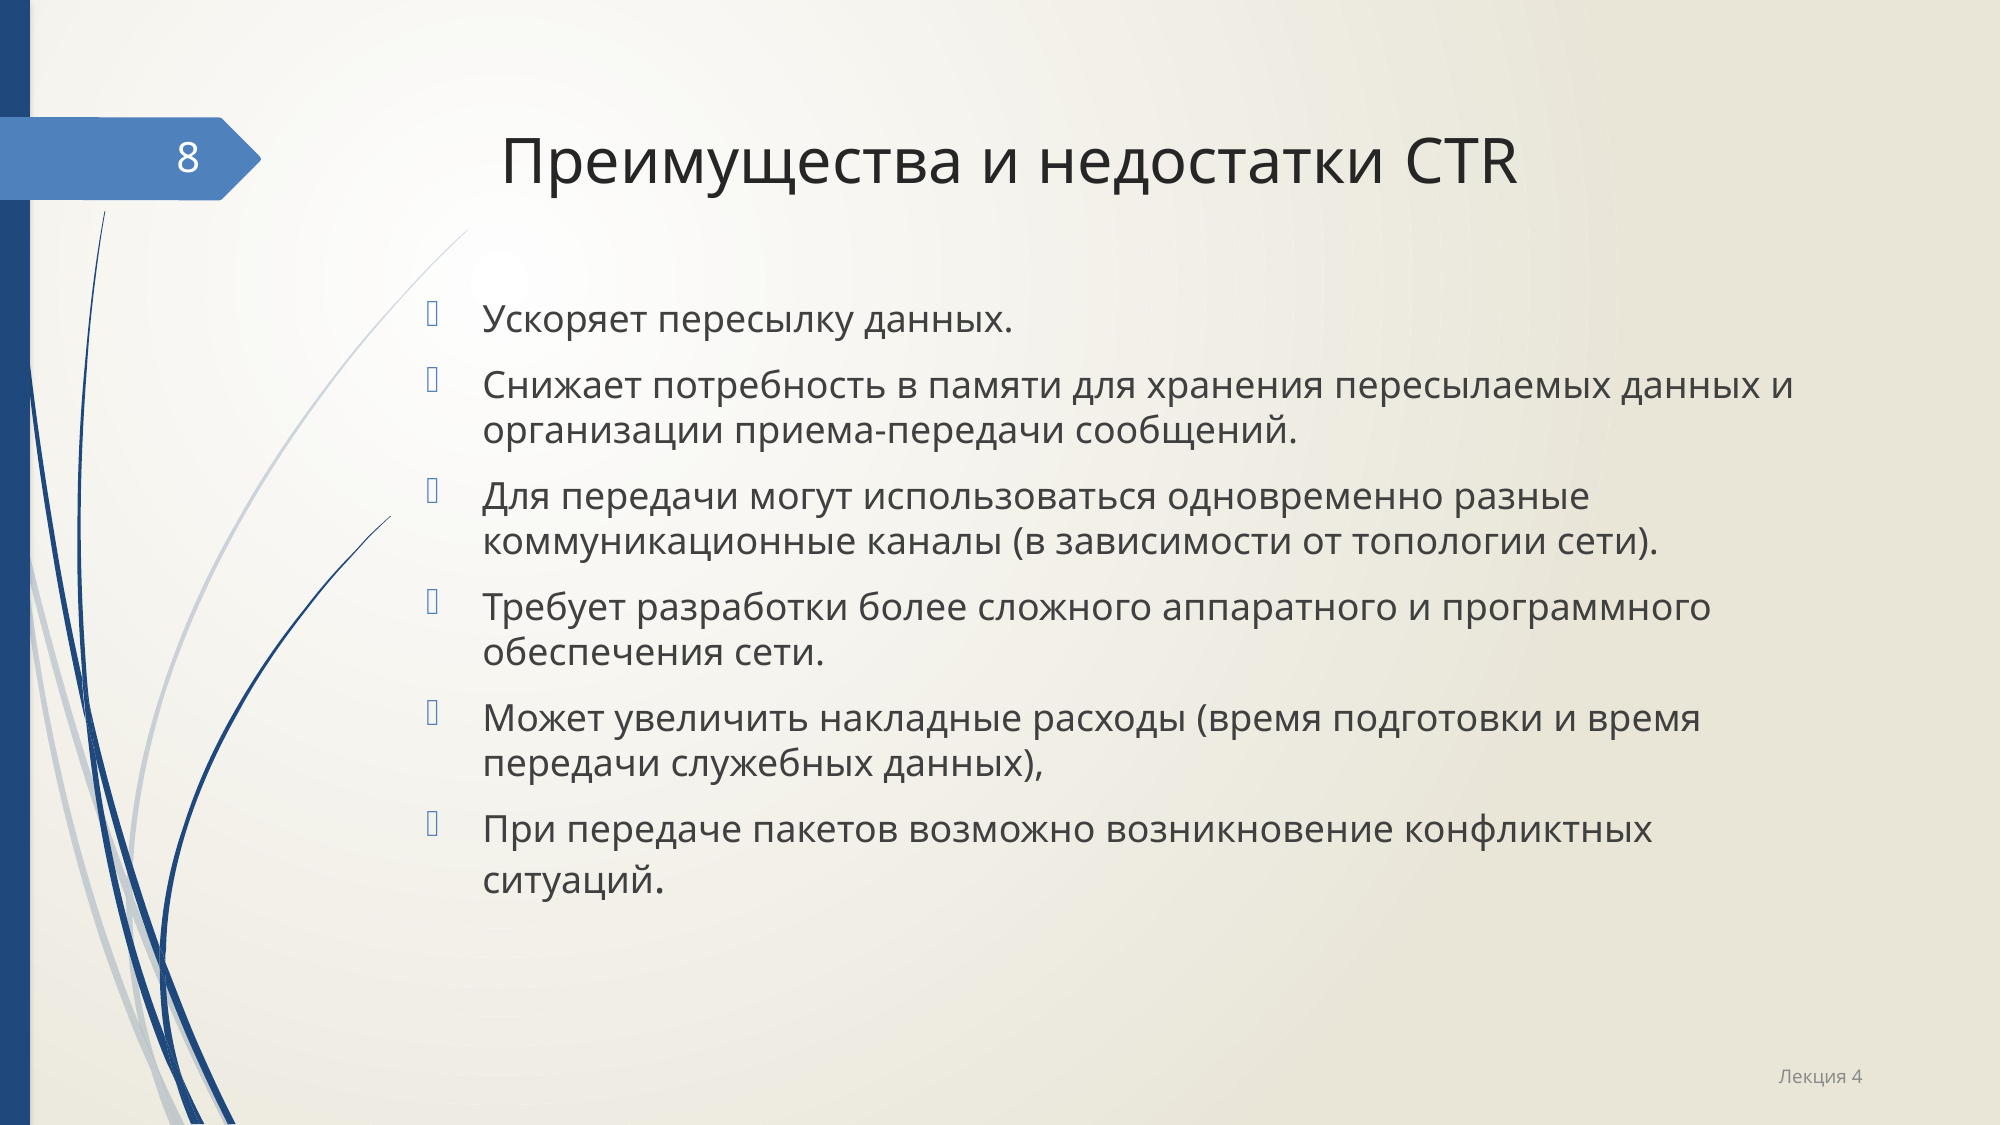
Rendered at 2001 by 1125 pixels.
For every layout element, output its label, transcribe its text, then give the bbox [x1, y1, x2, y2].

title Преимущества и недостатки CTR [485, 113, 1716, 206]
slide_number 8 [87, 129, 216, 190]
list Ускоряет пересылку данных. Снижает потребность в памяти для хранения пересылаемых данных и организации приема-передачи сообщений. Для передачи могут использоваться одновременно разные коммуникационные каналы (в зависимости от топологии сети). Требует разработки более сложного аппаратного и программного обеспечения сети. Может увеличить накладные расходы (время подготовки и время передачи служебных данных), При передаче пакетов возможно возникновение конфликтных ситуаций. [411, 288, 1847, 986]
footer Лекция 4 [1763, 1036, 2000, 1115]
